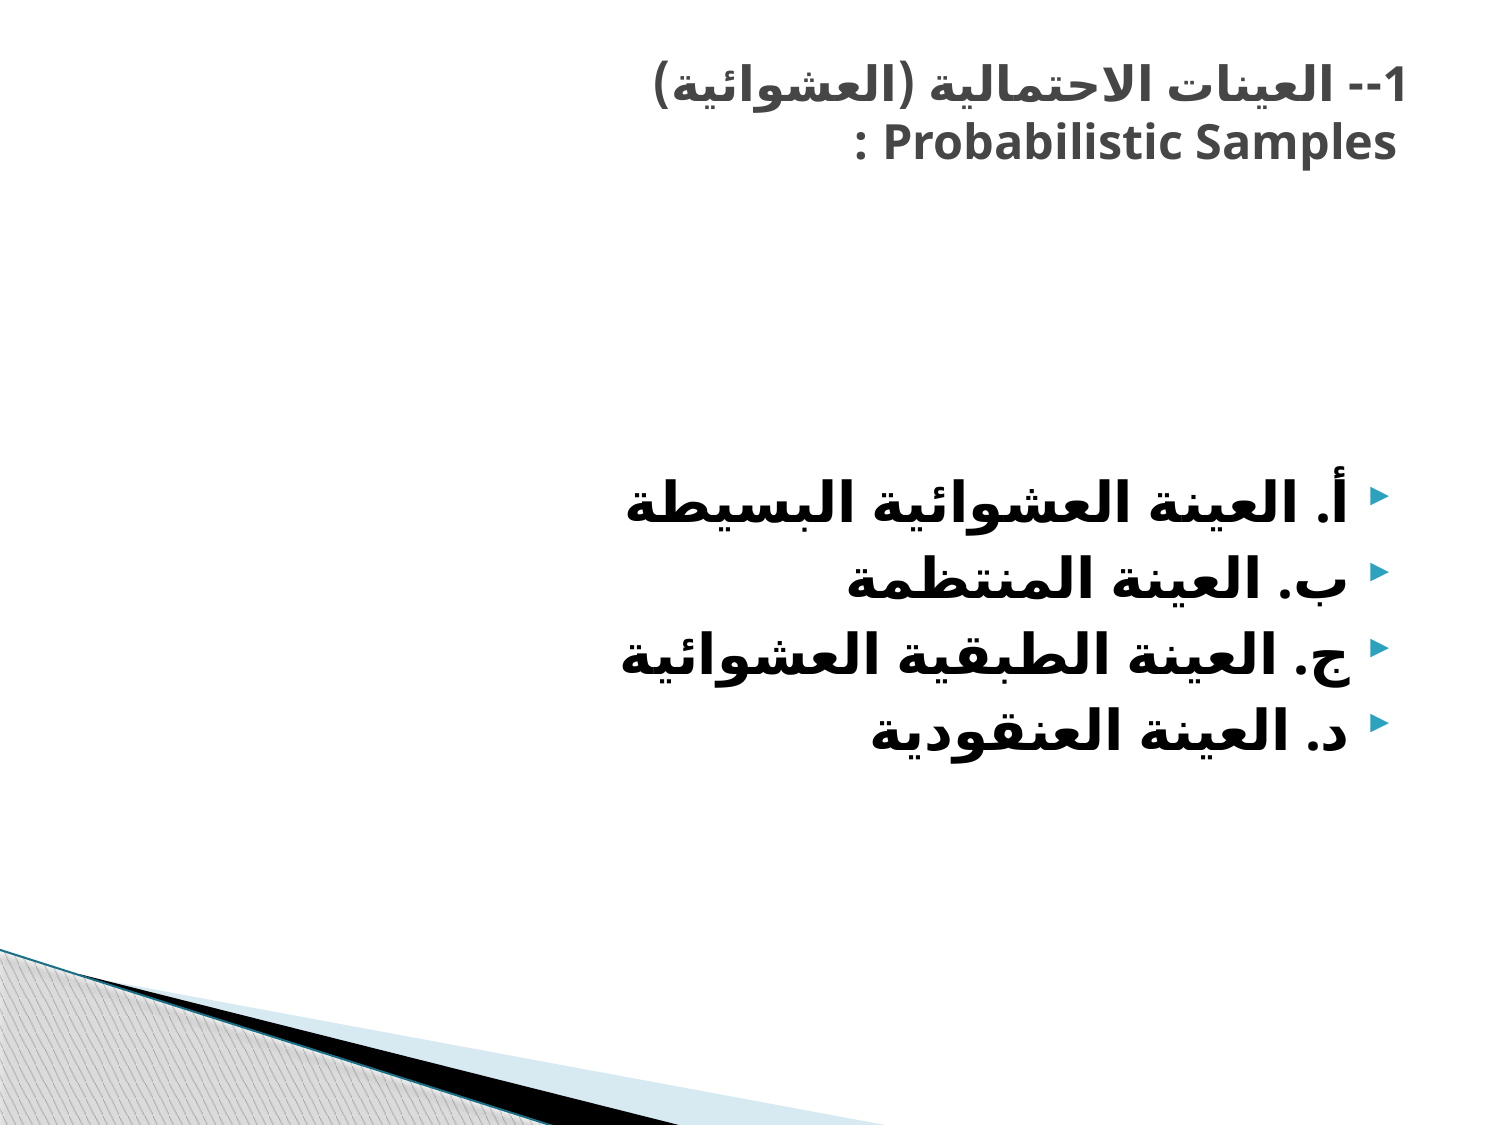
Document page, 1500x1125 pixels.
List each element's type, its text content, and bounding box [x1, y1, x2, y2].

list أ‌. العينة العشوائية البسيطة ب‌. العينة المنتظمة ج. العينة الطبقية العشوائية د. العينة العنقودية [75, 243, 1425, 986]
title 1-- العينات الاحتمالية (العشوائية) Probabilistic Samples : [75, 45, 1425, 233]
